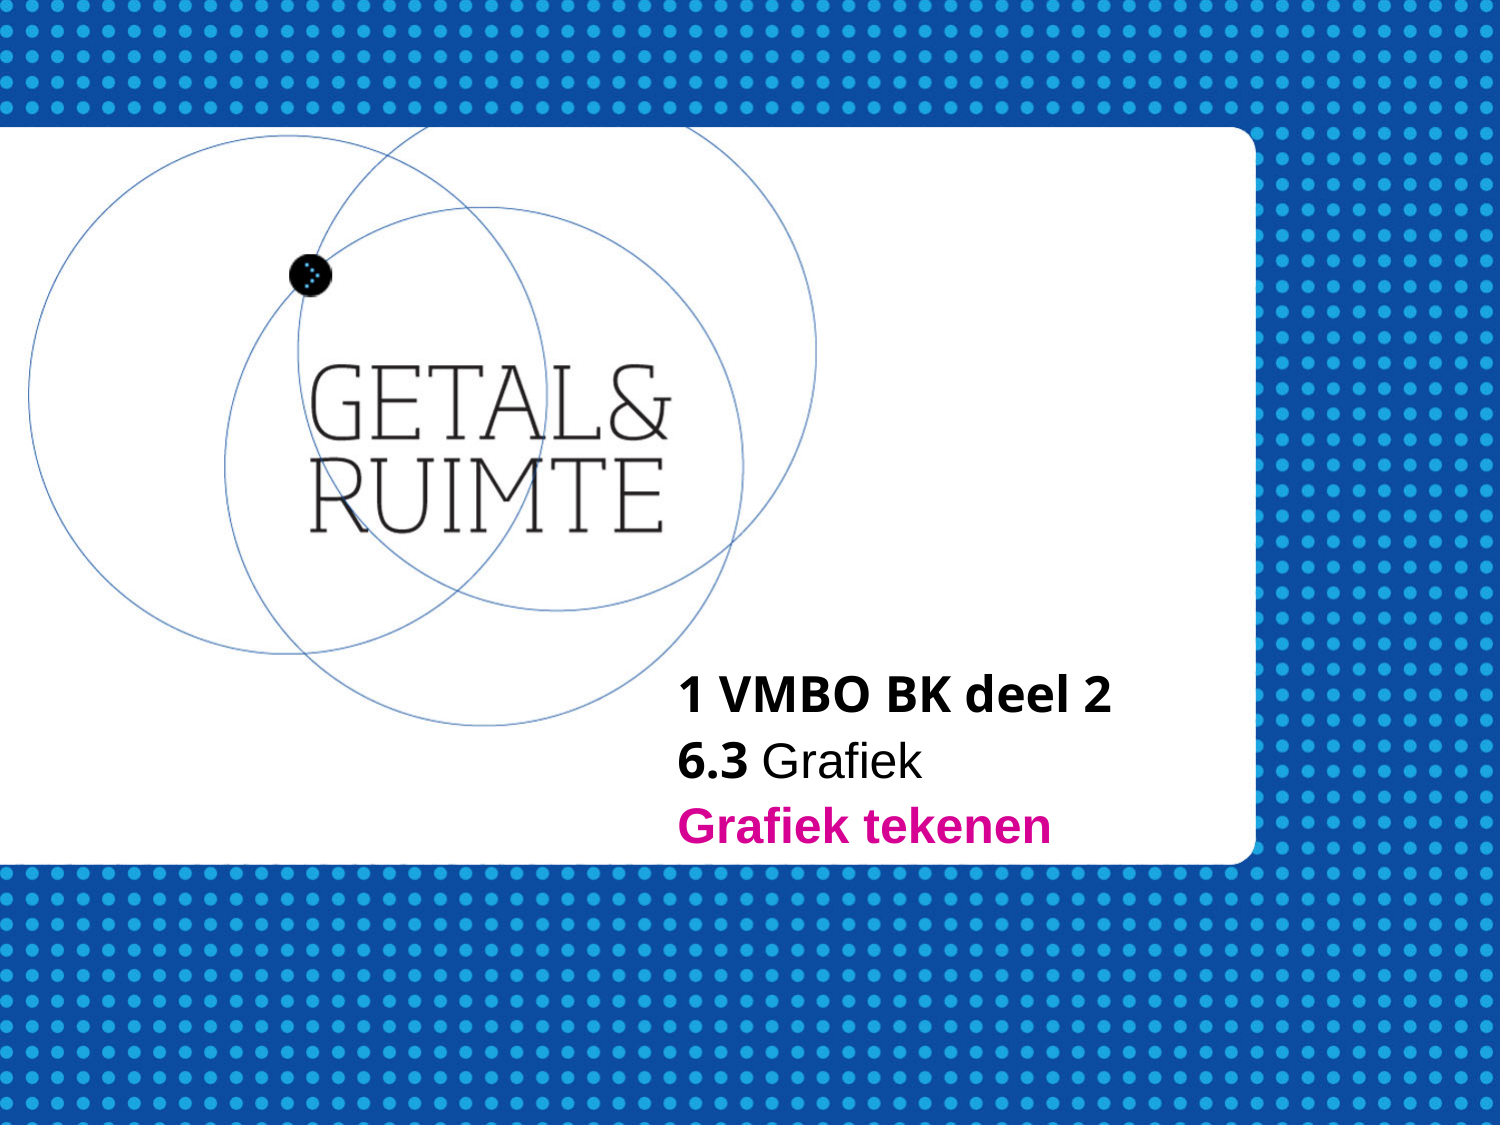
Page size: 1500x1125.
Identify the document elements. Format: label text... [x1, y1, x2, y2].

picture [0, 0, 1500, 1125]
text_box 1 VMBO BK deel 2 6.3 Grafiek Grafiek tekenen [662, 648, 1242, 870]
